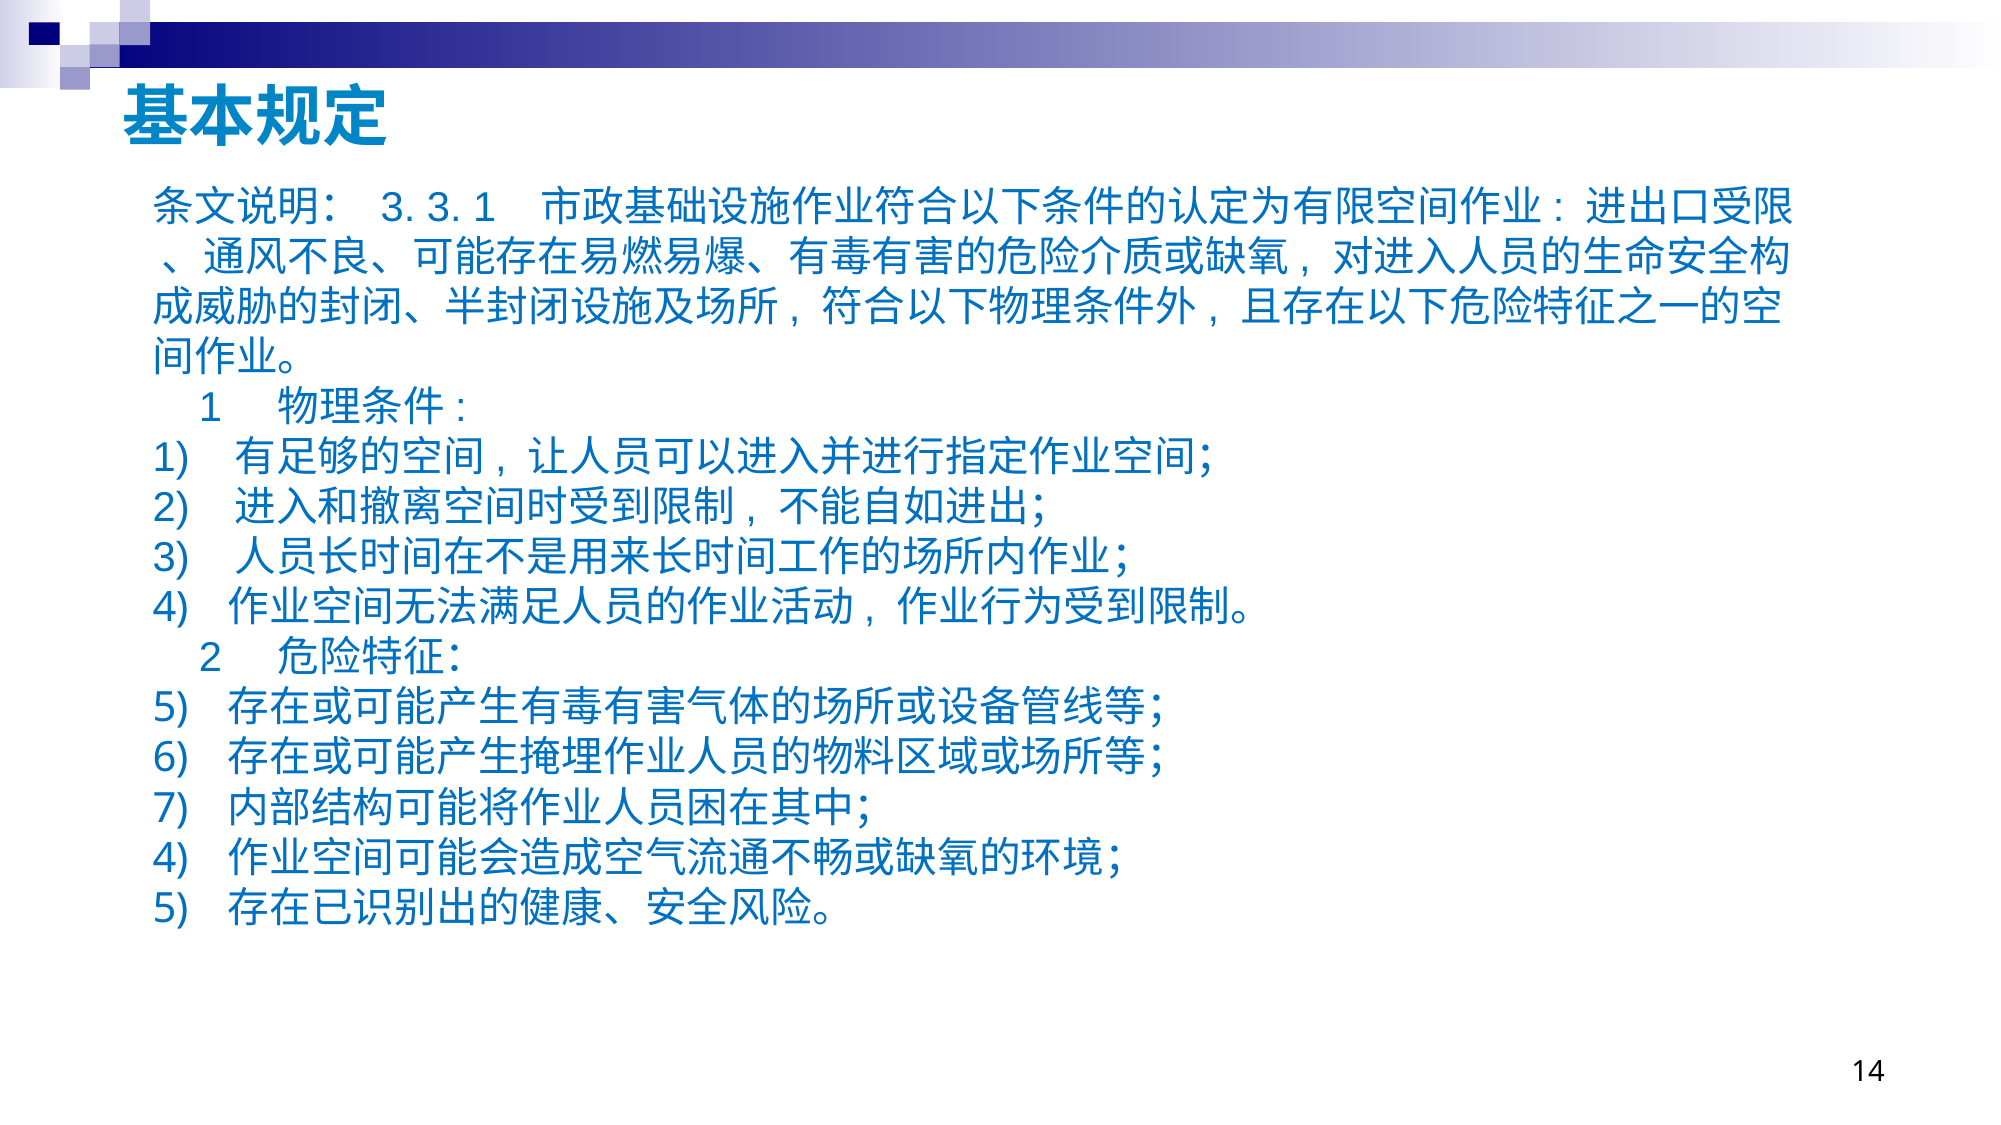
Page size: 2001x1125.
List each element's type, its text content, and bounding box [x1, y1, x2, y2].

title 基本规定 [78, 66, 434, 162]
text_box 条文说明： 3. 3. 1 市政基础设施作业符合以下条件的认定为有限空间作业: 进出口受限 、通风不良、可能存在易燃易爆、有毒有害的危险介质或缺氧, 对进入人员的生命安全构成威胁的封闭、半封闭设施及场所, 符合以下物理条件外, 且存在以下危险特征之一的空间作业。 1 物理条件: 1) 有足够的空间, 让人员可以进入并进行指定作业空间； 2) 进入和撤离空间时受到限制, 不能自如进出； 3) 人员长时间在不是用来长时间工作的场所内作业； 作业空间无法满足人员的作业活动, 作业行为受到限制。 2 危险特征： 存在或可能产生有毒有害气体的场所或设备管线等； 存在或可能产生掩埋作业人员的物料区域或场所等； 内部结构可能将作业人员困在其中； 作业空间可能会造成空气流通不畅或缺氧的环境； 存在已识别出的健康、安全风险。 [137, 172, 1839, 938]
slide_number 14 [1433, 1025, 1900, 1100]
